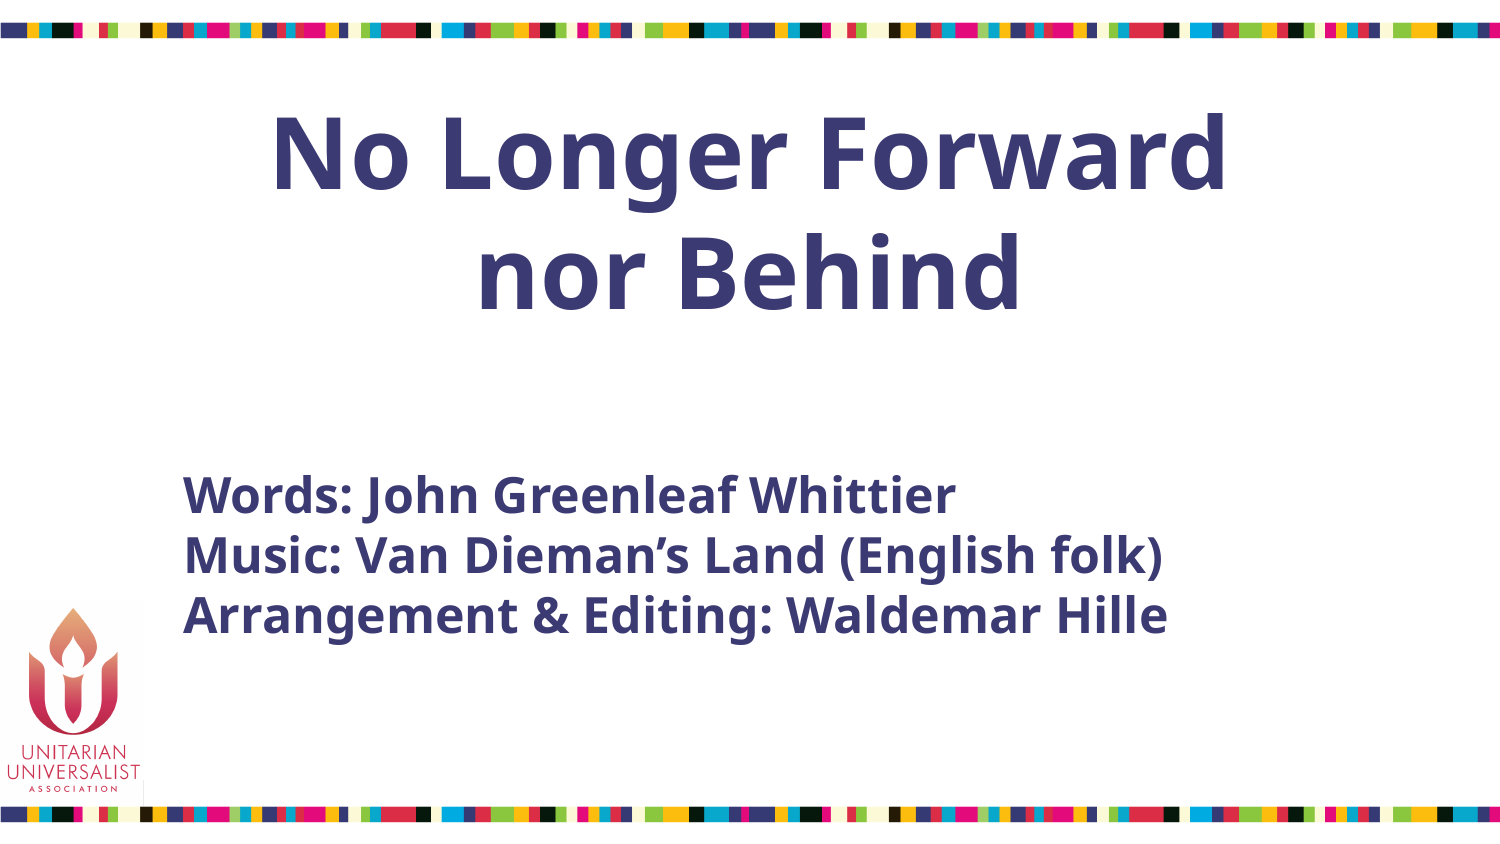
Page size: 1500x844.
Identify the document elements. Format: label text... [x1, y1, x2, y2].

text_box Words: John Greenleaf Whittier Music: Van Dieman’s Land (English folk) Arrangement & Editing: Waldemar Hille [168, 448, 1495, 659]
picture [0, 600, 1500, 824]
text_box No Longer Forward nor Behind [74, 75, 1425, 345]
picture [0, 22, 1500, 40]
